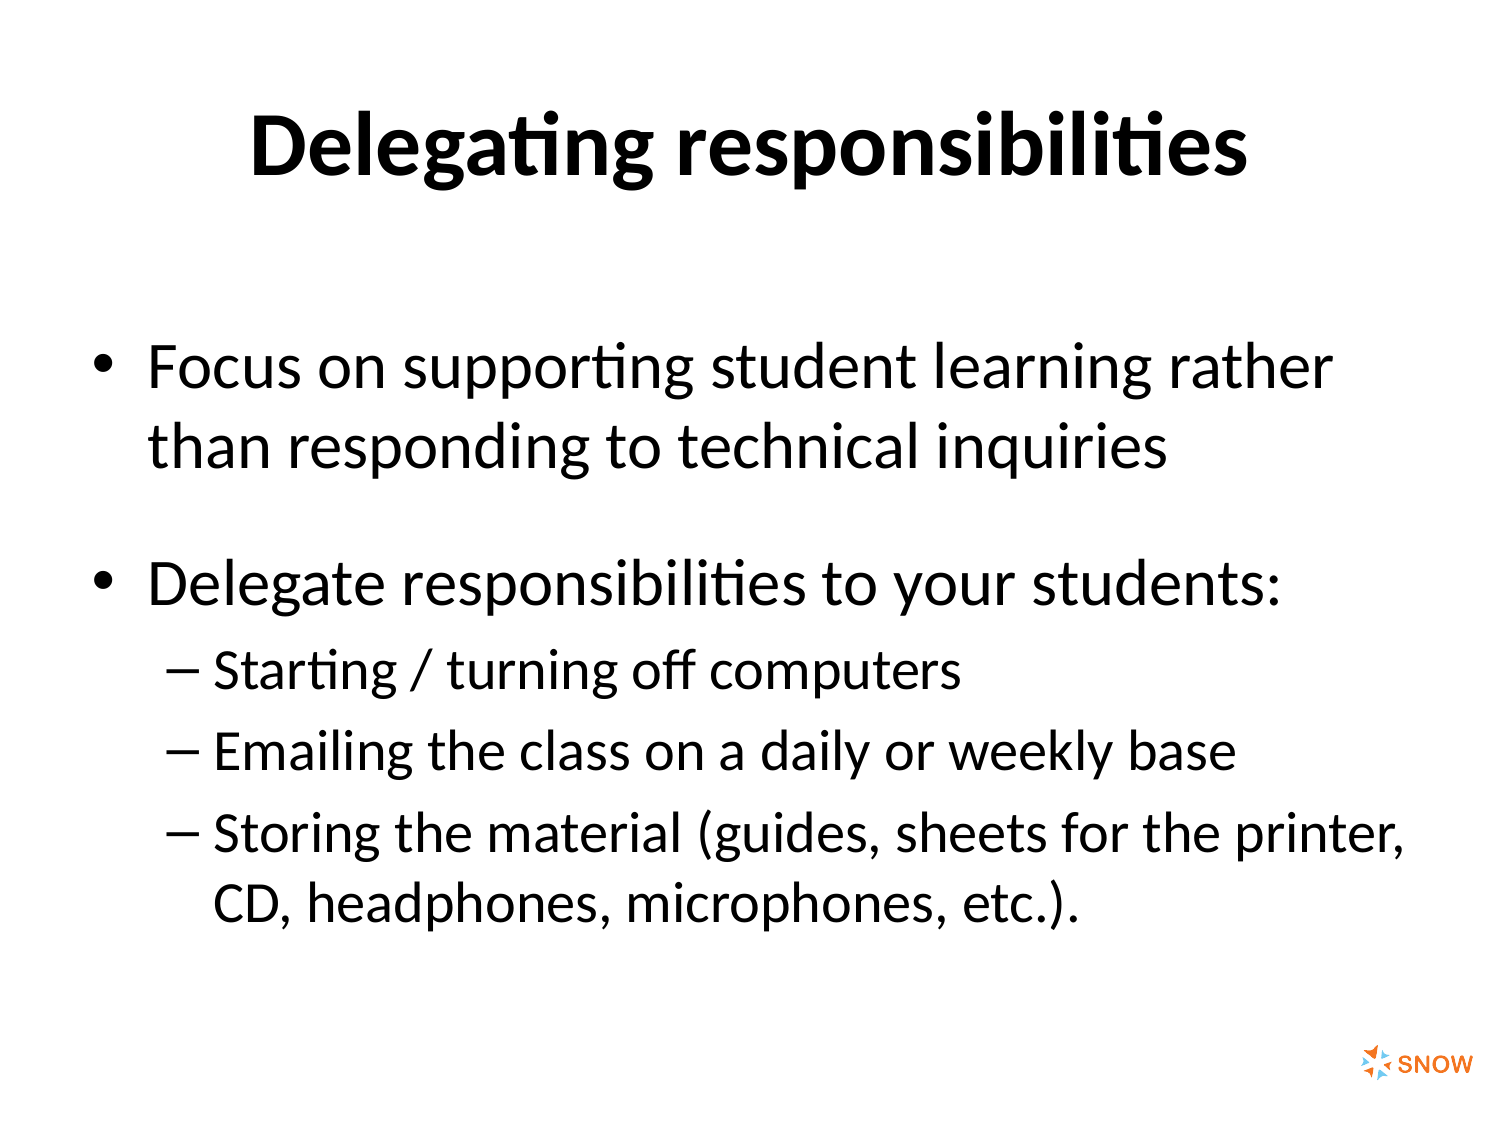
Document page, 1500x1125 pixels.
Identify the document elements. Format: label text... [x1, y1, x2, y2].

title Delegating responsibilities [75, 45, 1425, 233]
list Focus on supporting student learning rather than responding to technical inquiries Delegate responsibilities to your students: Starting / turning off computers Emailing the class on a daily or weekly base Storing the material (guides, sheets for the printer, CD, headphones, microphones, etc.). [76, 314, 1427, 1057]
picture [1340, 1012, 1500, 1125]
